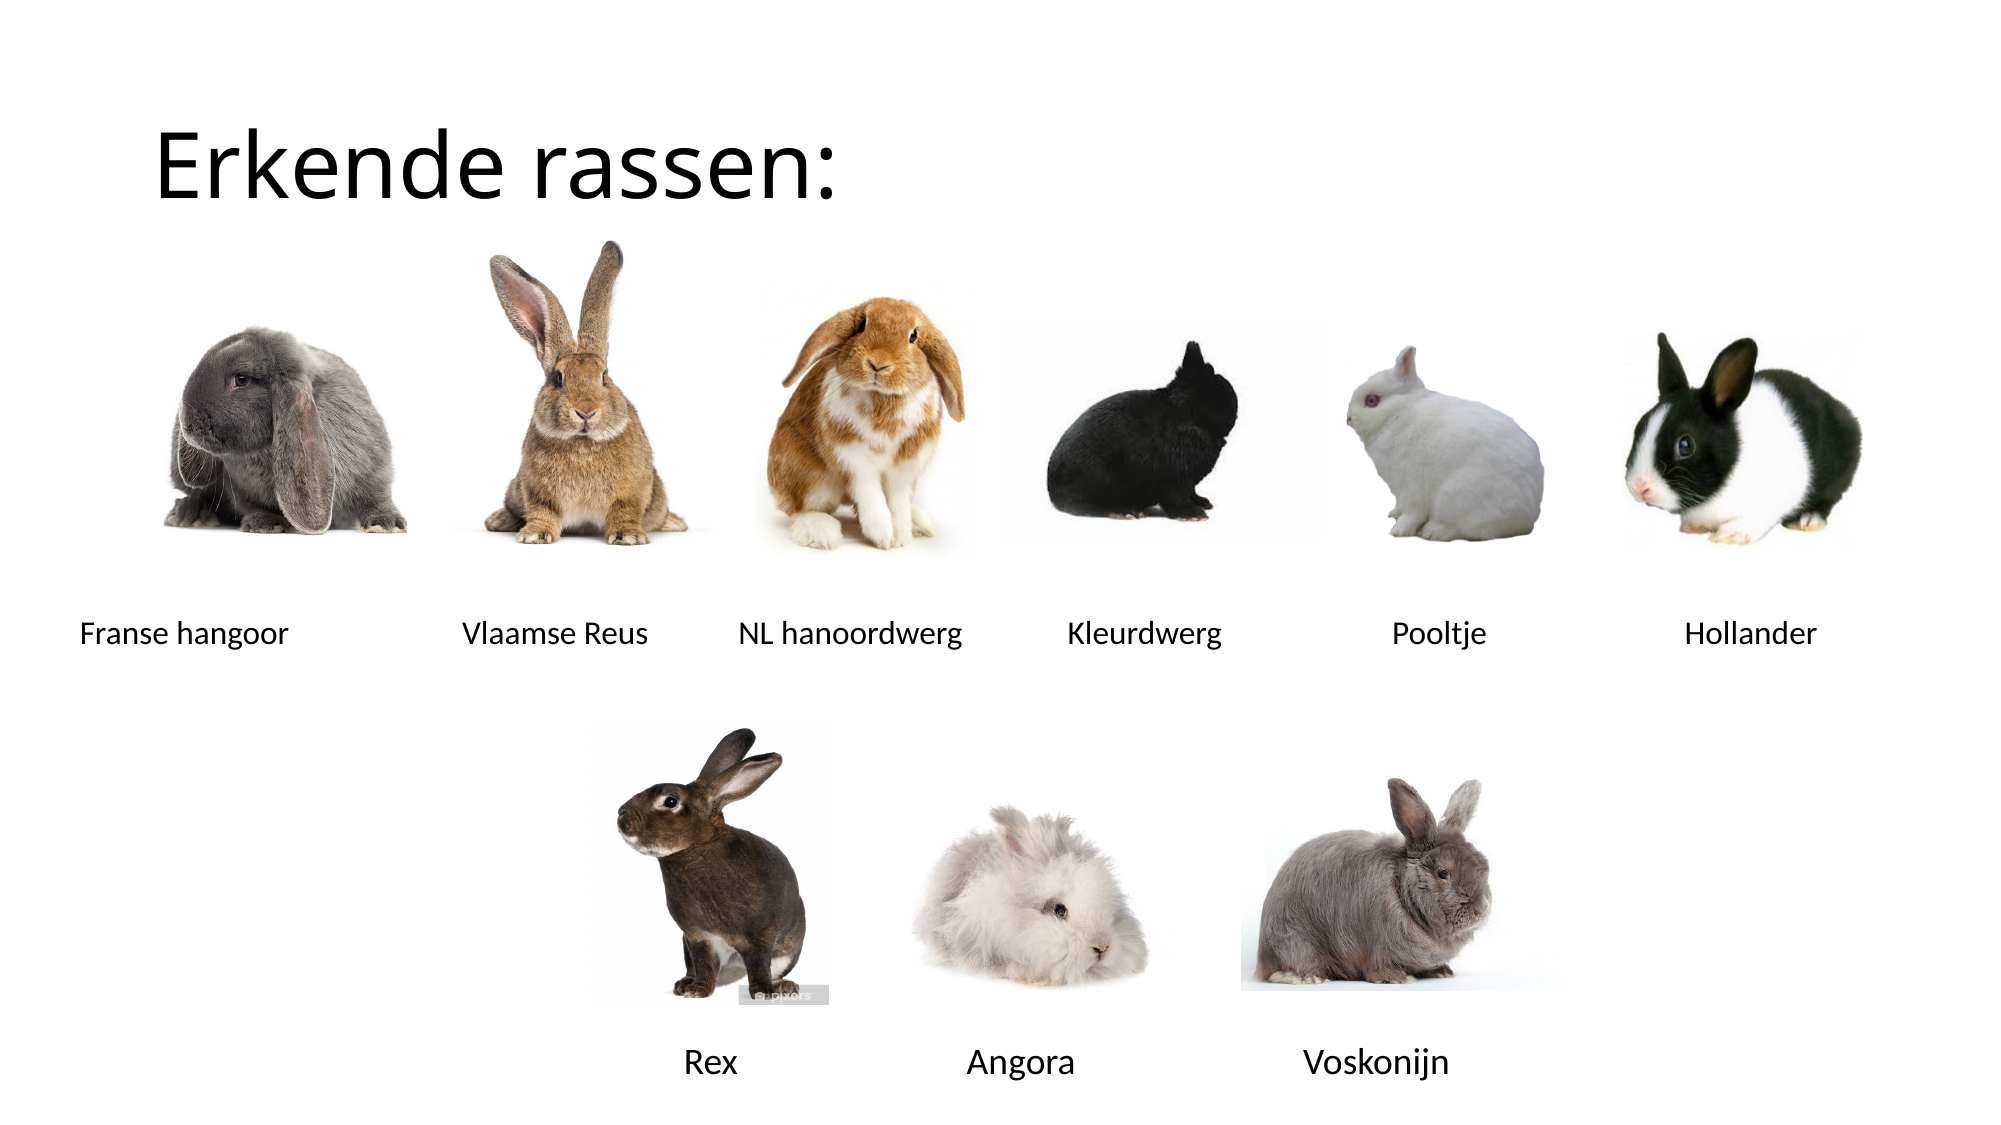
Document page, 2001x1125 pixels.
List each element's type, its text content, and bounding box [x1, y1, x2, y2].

picture [1622, 332, 1863, 549]
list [106, 303, 407, 539]
text_box Franse hangoor Vlaamse Reus NL hanoordwerg Kleurdwerg Pooltje Hollander [65, 599, 1902, 660]
picture [867, 773, 1195, 1005]
picture [407, 214, 1566, 563]
picture [588, 717, 829, 1005]
title Erkende rassen: [137, 59, 1863, 278]
text_box Rex Angora Voskonijn [343, 1030, 1719, 1090]
picture [1241, 773, 1567, 991]
